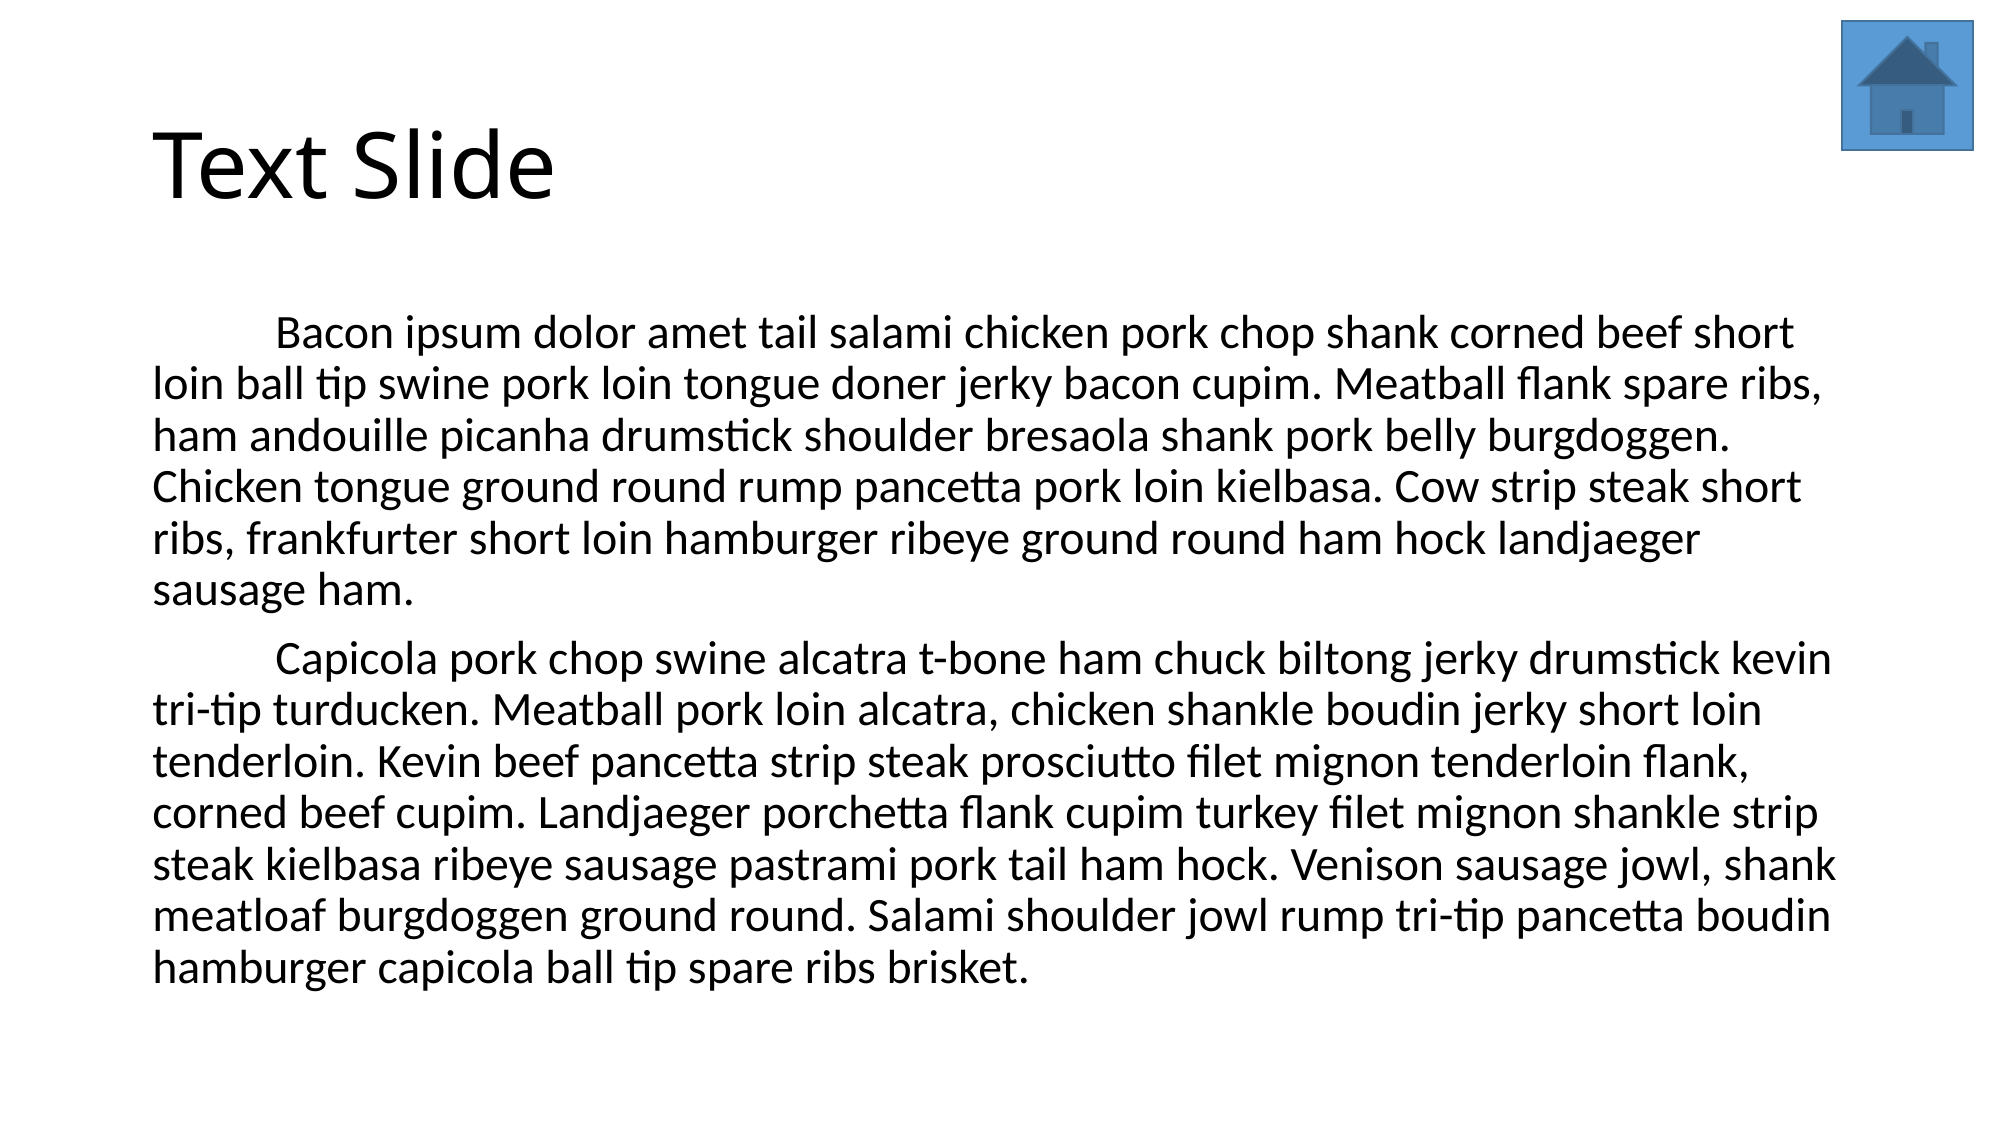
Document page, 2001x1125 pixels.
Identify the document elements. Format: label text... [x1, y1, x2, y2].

list Bacon ipsum dolor amet tail salami chicken pork chop shank corned beef short loin ball tip swine pork loin tongue doner jerky bacon cupim. Meatball flank spare ribs, ham andouille picanha drumstick shoulder bresaola shank pork belly burgdoggen. Chicken tongue ground round rump pancetta pork loin kielbasa. Cow strip steak short ribs, frankfurter short loin hamburger ribeye ground round ham hock landjaeger sausage ham. Capicola pork chop swine alcatra t-bone ham chuck biltong jerky drumstick kevin tri-tip turducken. Meatball pork loin alcatra, chicken shankle boudin jerky short loin tenderloin. Kevin beef pancetta strip steak prosciutto filet mignon tenderloin flank, corned beef cupim. Landjaeger porchetta flank cupim turkey filet mignon shankle strip steak kielbasa ribeye sausage pastrami pork tail ham hock. Venison sausage jowl, shank meatloaf burgdoggen ground round. Salami shoulder jowl rump tri-tip pancetta boudin hamburger capicola ball tip spare ribs brisket. [137, 299, 1863, 1014]
text_box [1841, 20, 1974, 151]
title Text Slide [137, 59, 1863, 278]
